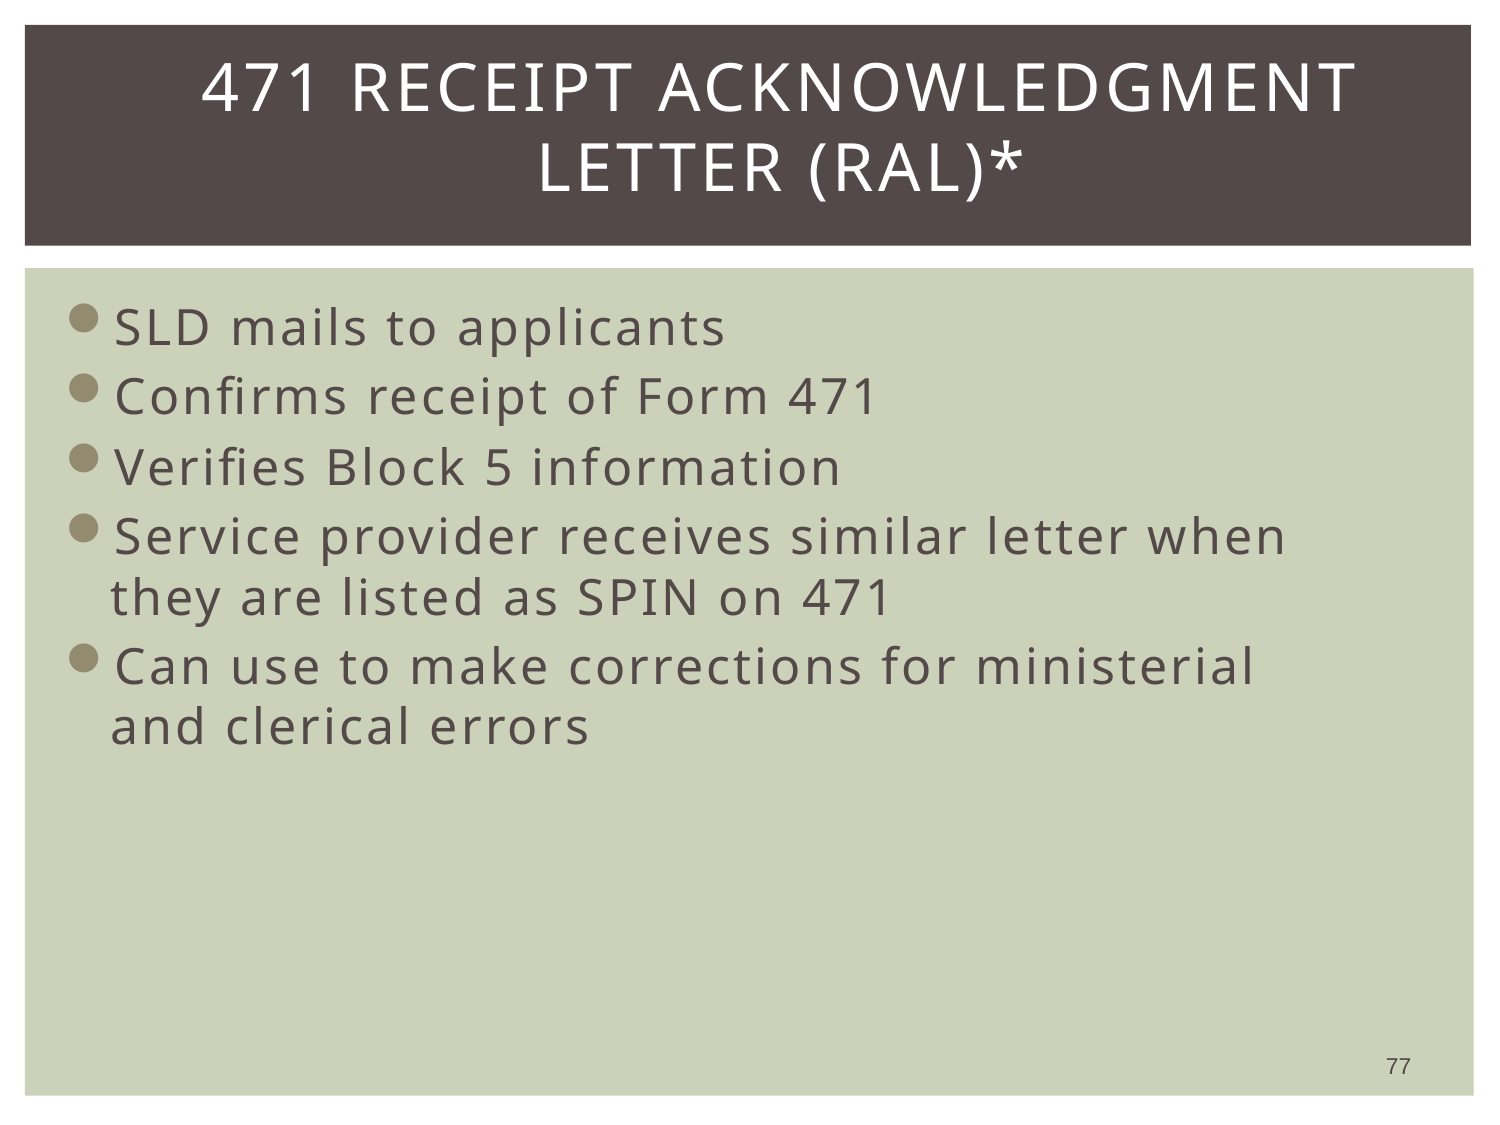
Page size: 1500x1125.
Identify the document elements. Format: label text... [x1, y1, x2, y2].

list SLD mails to applicants Confirms receipt of Form 471 Verifies Block 5 information Service provider receives similar letter when they are listed as SPIN on 471 Can use to make corrections for ministerial and clerical errors [50, 287, 1388, 1090]
title 471 Receipt Acknowledgment Letter (RAL)* [62, 24, 1500, 225]
slide_number 77 [1349, 1041, 1448, 1089]
